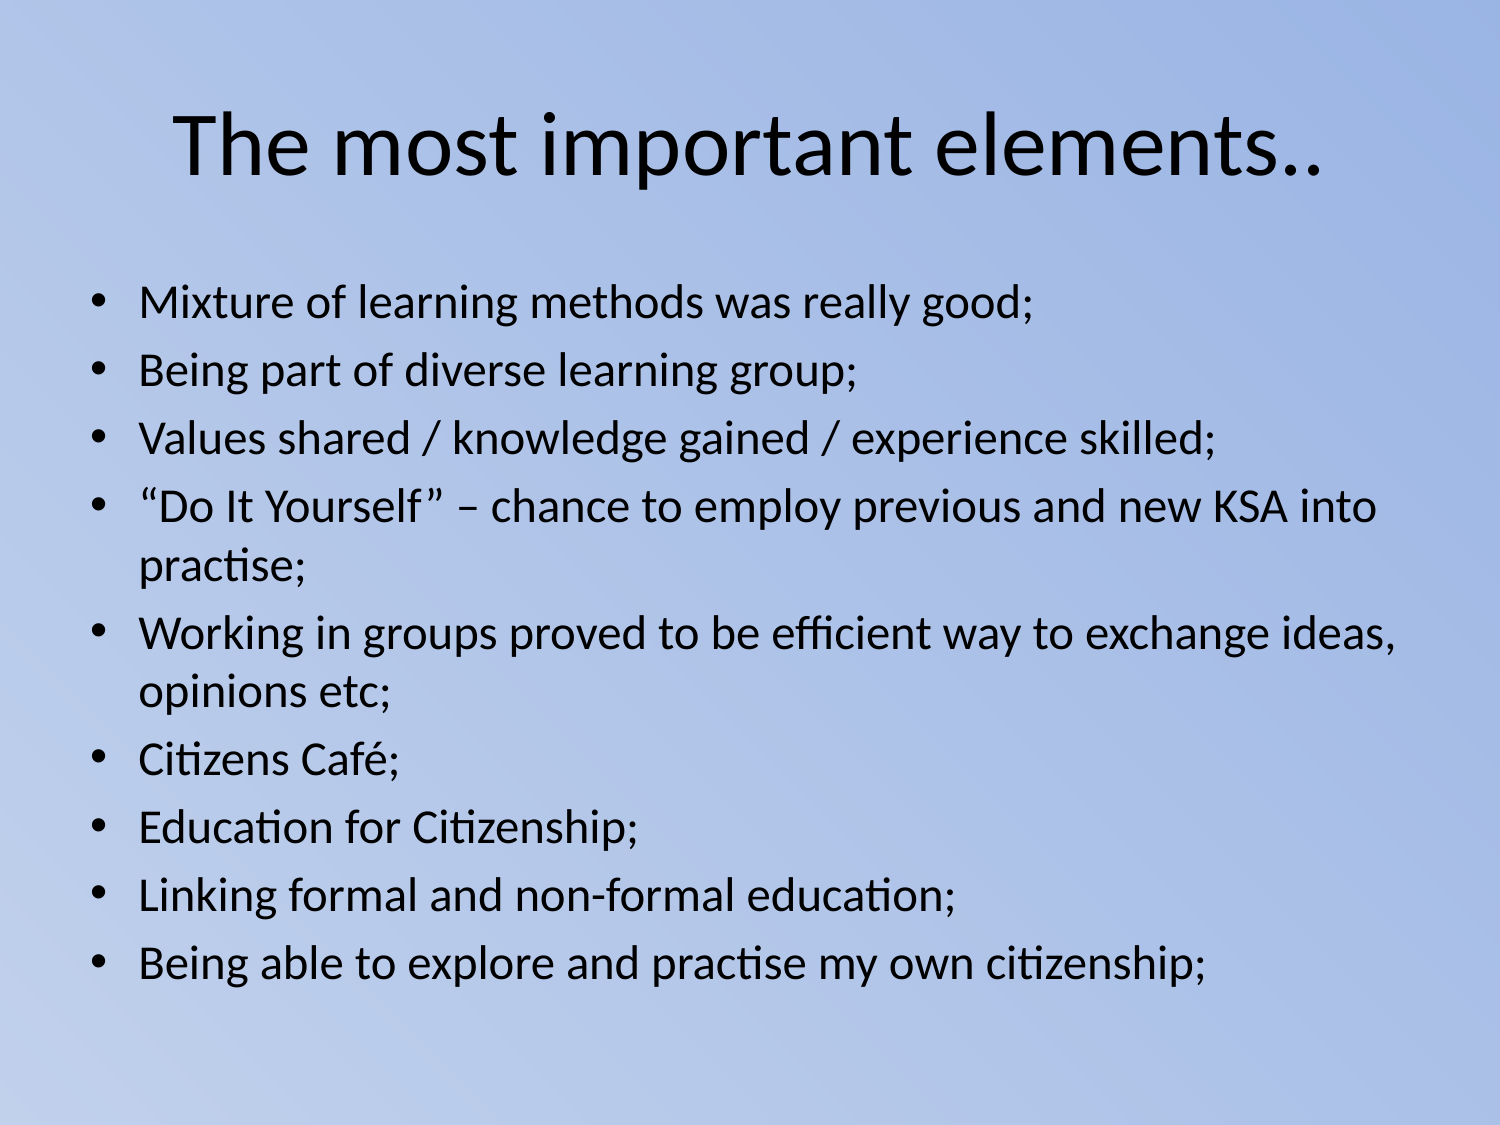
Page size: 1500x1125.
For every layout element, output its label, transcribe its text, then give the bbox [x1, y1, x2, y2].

list Mixture of learning methods was really good; Being part of diverse learning group; Values shared / knowledge gained / experience skilled; “Do It Yourself” – chance to employ previous and new KSA into practise; Working in groups proved to be efficient way to exchange ideas, opinions etc; Citizens Café; Education for Citizenship; Linking formal and non-formal education; Being able to explore and practise my own citizenship; [75, 262, 1425, 1005]
title The most important elements.. [75, 45, 1425, 233]
